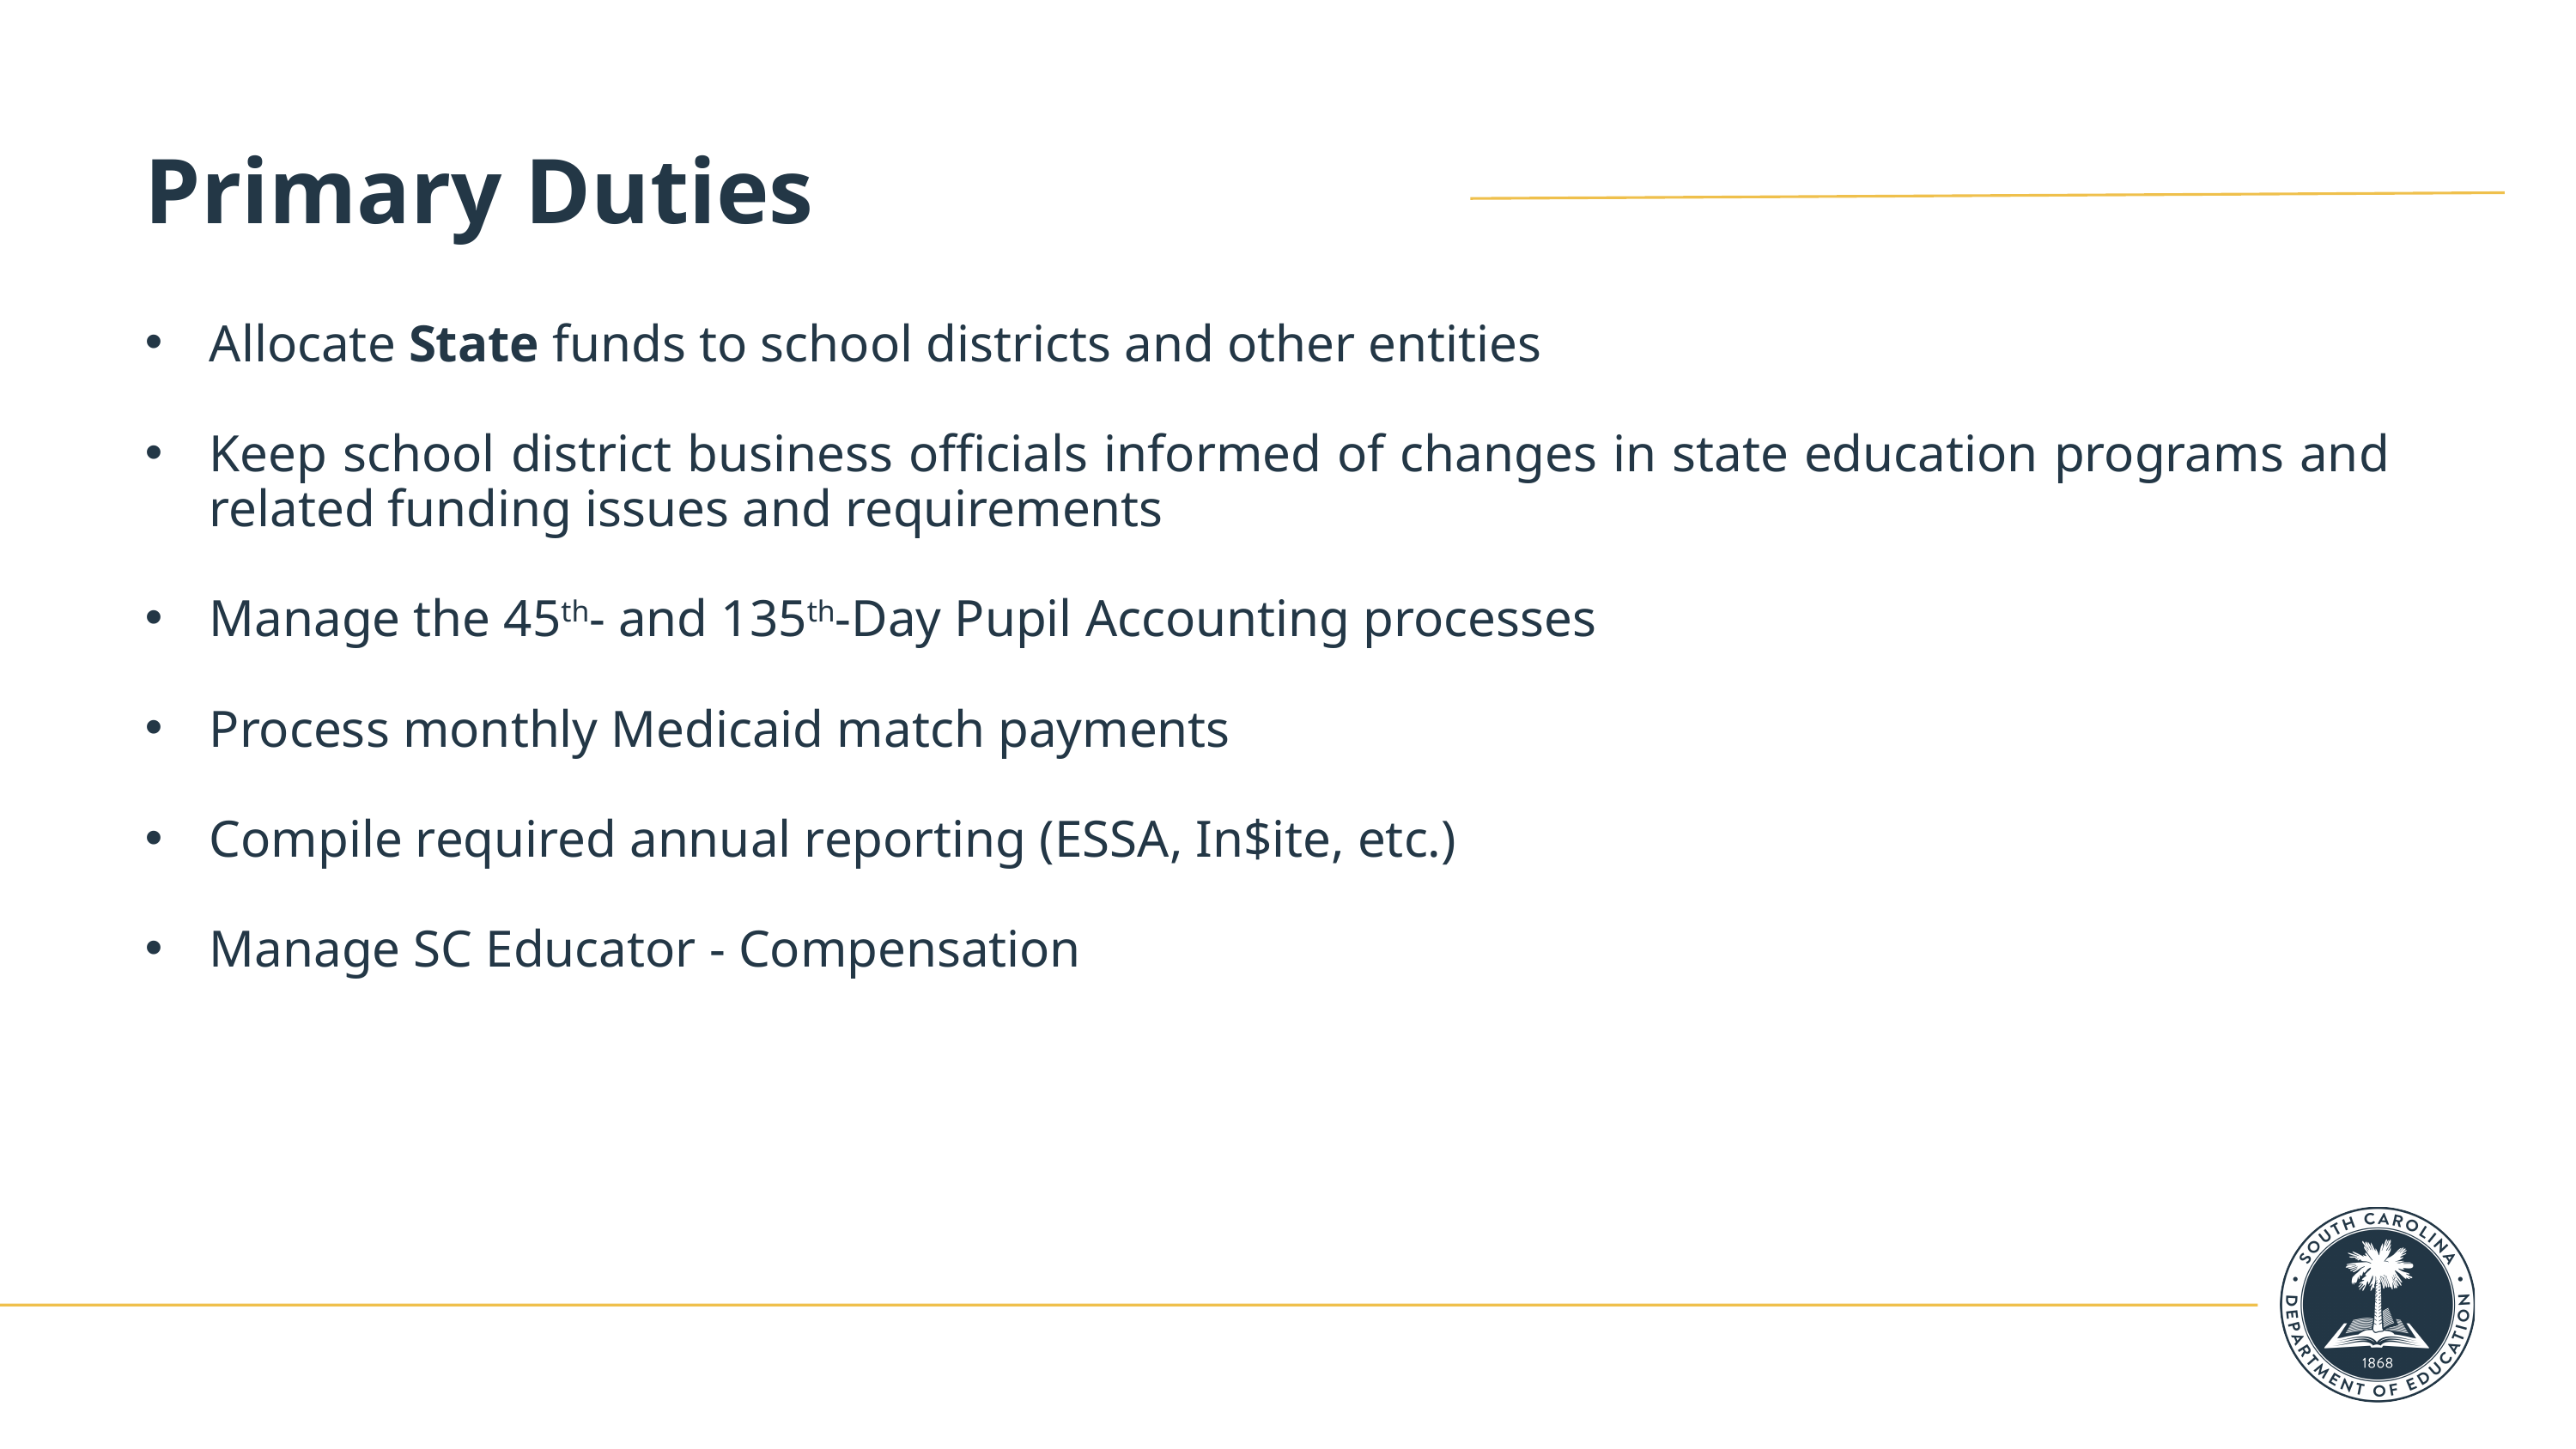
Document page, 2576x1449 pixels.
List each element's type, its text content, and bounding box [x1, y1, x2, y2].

title Primary Duties [144, 151, 2534, 394]
text_box Allocate State funds to school districts and other entities Keep school district business officials informed of changes in state education programs and related funding issues and requirements Manage the 45th- and 135th-Day Pupil Accounting processes Process monthly Medicaid match payments Compile required annual reporting (ESSA, In$ite, etc.) Manage SC Educator - Compensation [144, 316, 2391, 1143]
text_box [2280, 1207, 2476, 1403]
